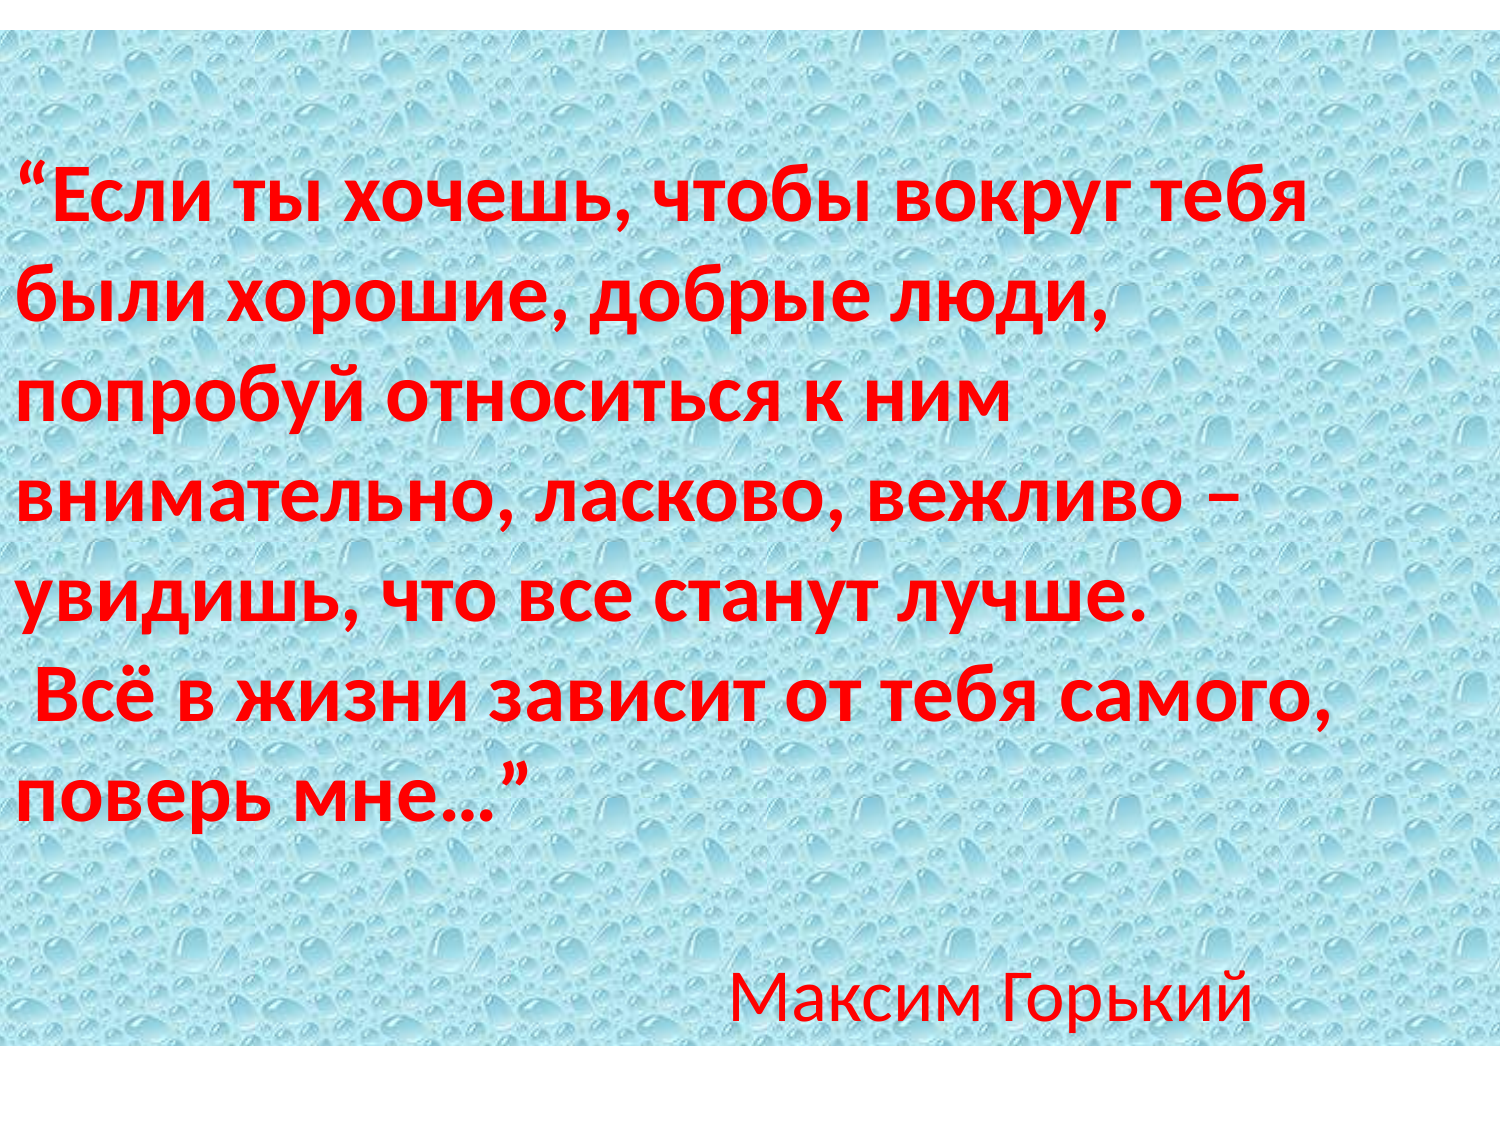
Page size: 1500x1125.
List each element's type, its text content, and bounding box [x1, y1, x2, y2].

text_box “Если ты хочешь, чтобы вокруг тебя были хорошие, добрые люди, попробуй относиться к ним внимательно, ласково, вежливо – увидишь, что все станут лучше. Всё в жизни зависит от тебя самого, поверь мне…” Максим Горький [0, 30, 1500, 1046]
